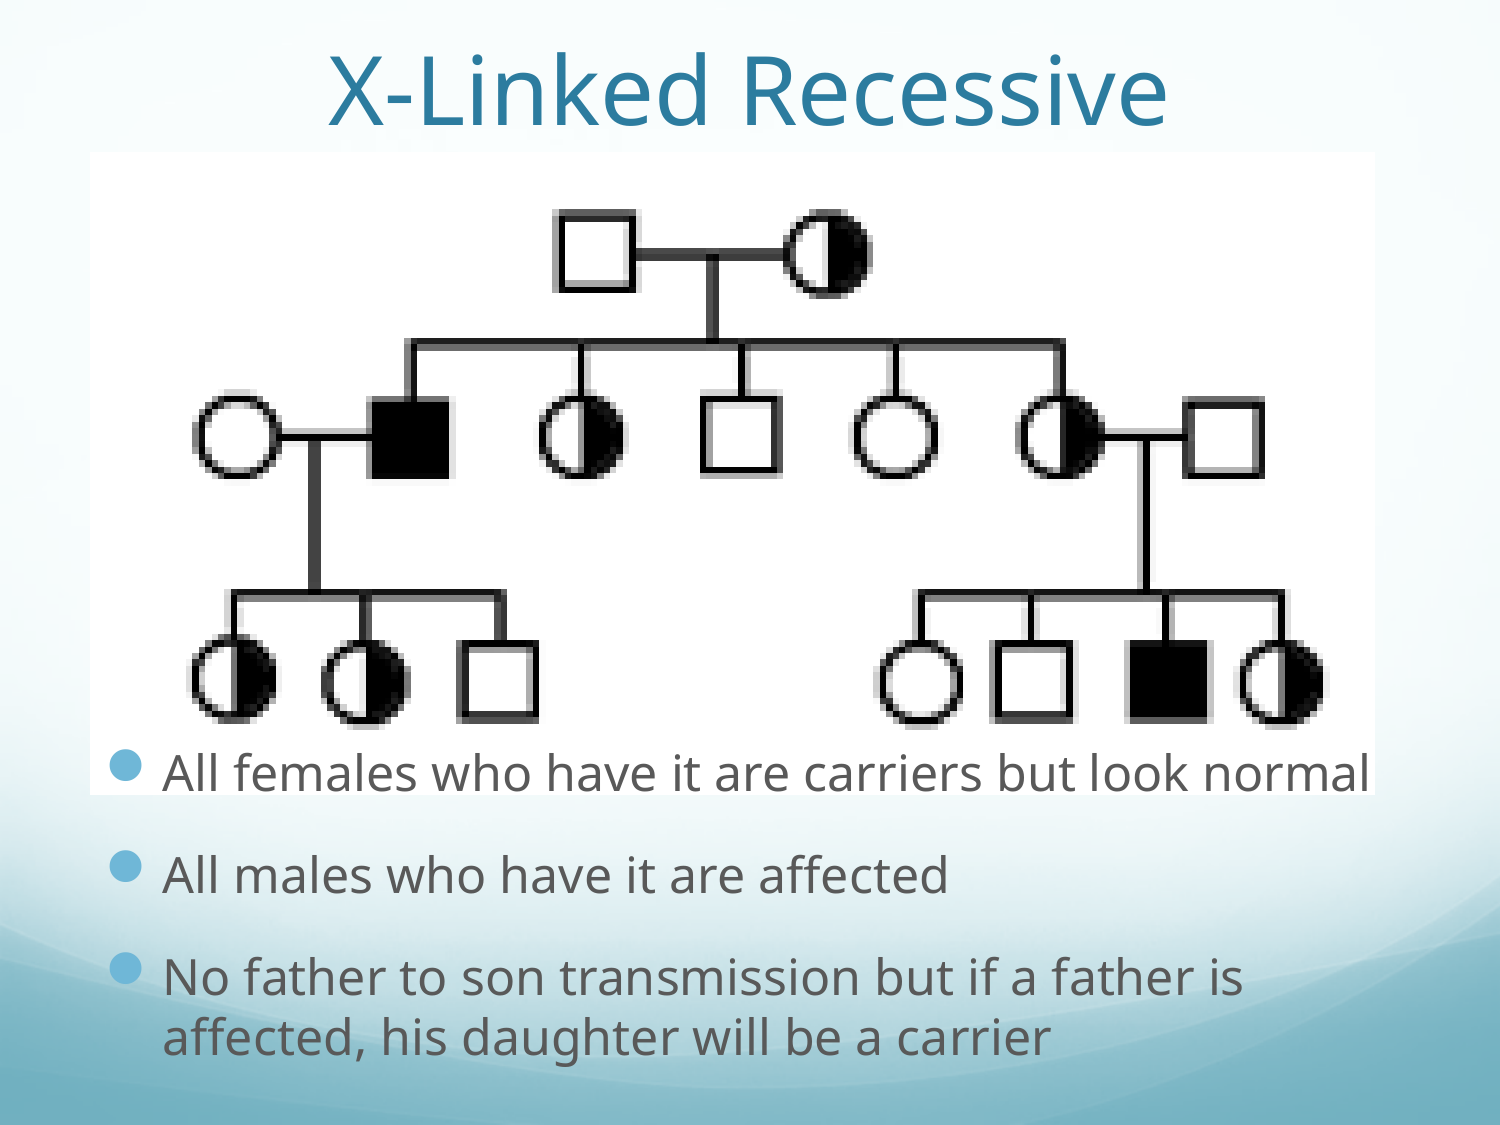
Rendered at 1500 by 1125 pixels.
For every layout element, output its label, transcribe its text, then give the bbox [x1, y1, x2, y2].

title X-Linked Recessive [90, 15, 1410, 153]
picture [89, 151, 1376, 796]
list All females who have it are carriers but look normal All males who have it are affected No father to son transmission but if a father is affected, his daughter will be a carrier [90, 734, 1410, 1125]
